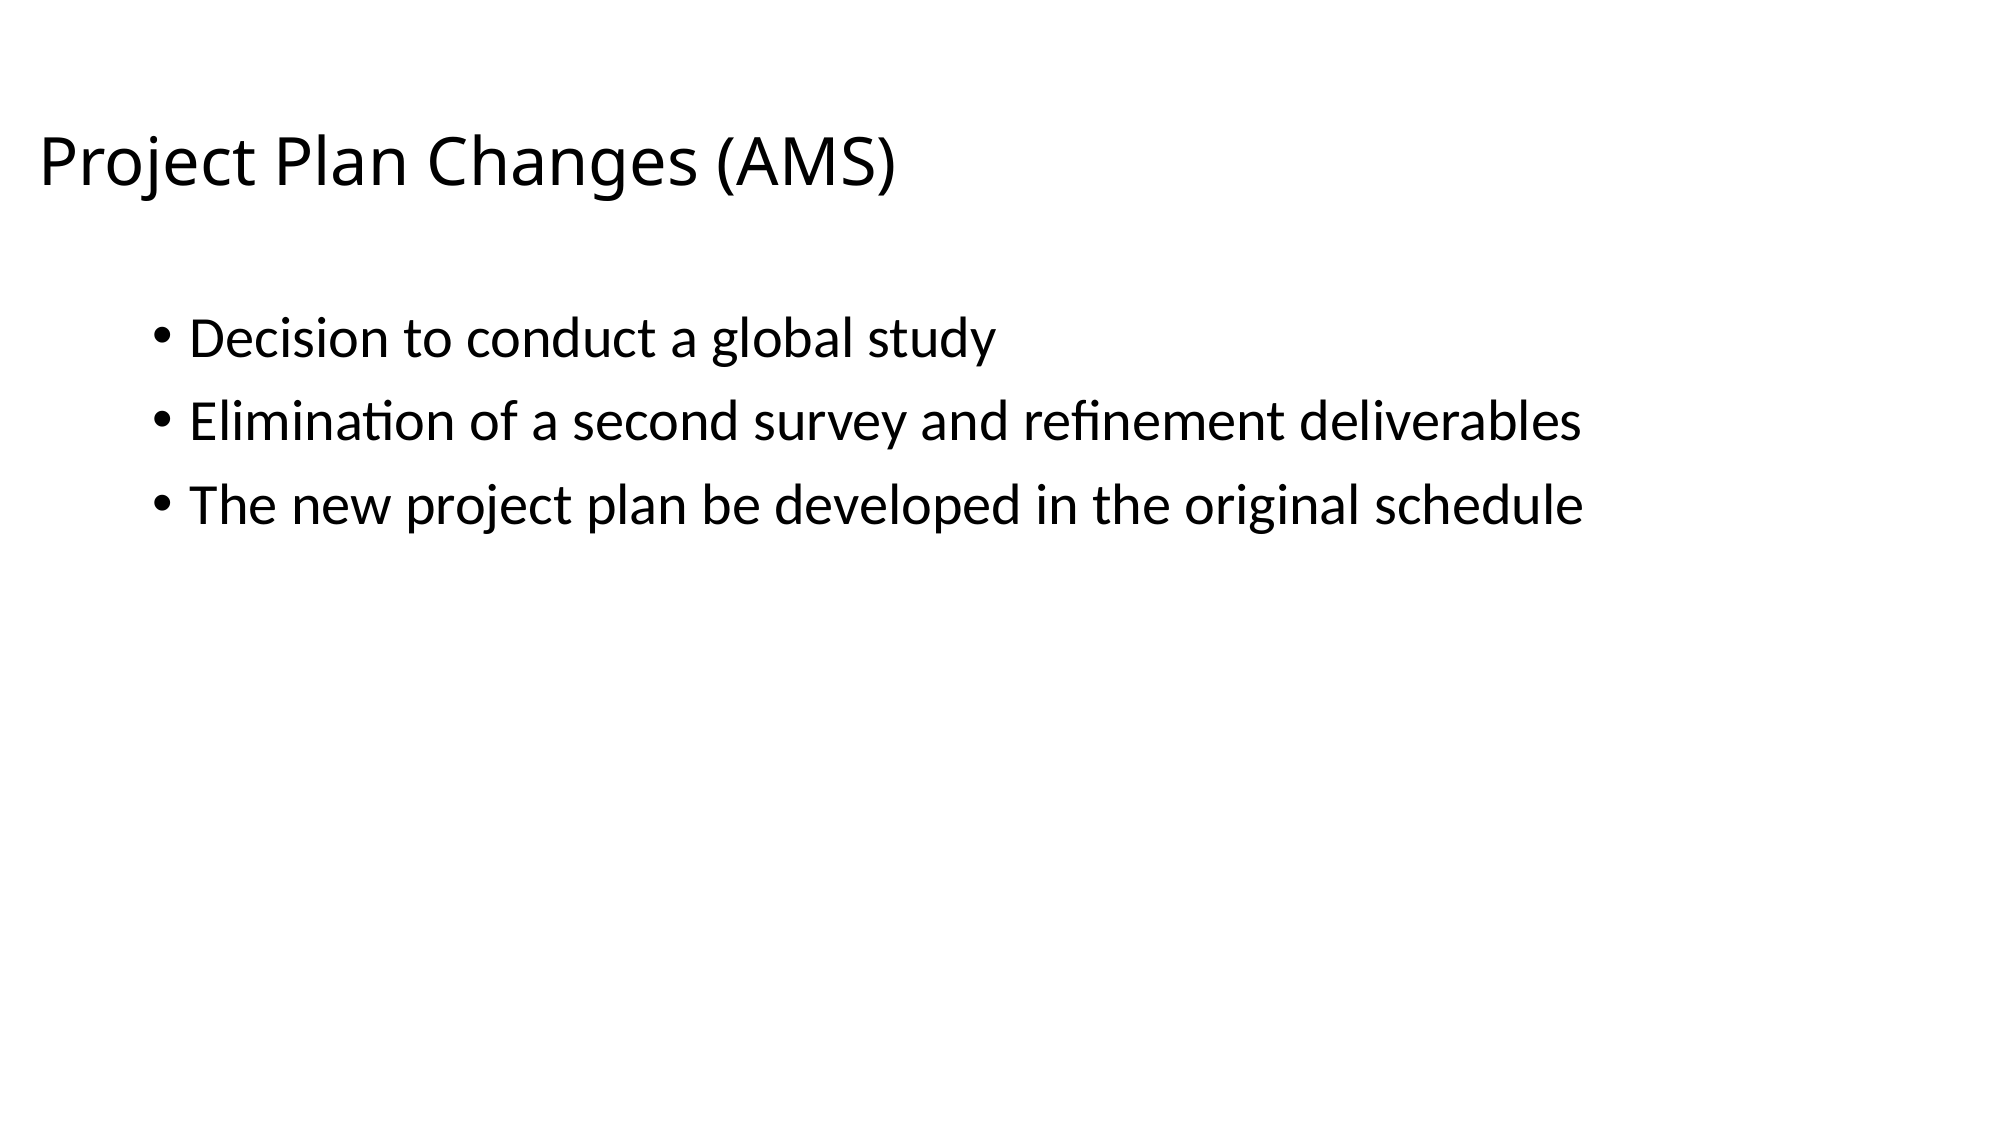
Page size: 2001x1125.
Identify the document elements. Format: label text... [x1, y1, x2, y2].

title Project Plan Changes (AMS) [23, 55, 2000, 273]
list Decision to conduct a global study Elimination of a second survey and refinement deliverables The new project plan be developed in the original schedule [137, 299, 1863, 1014]
